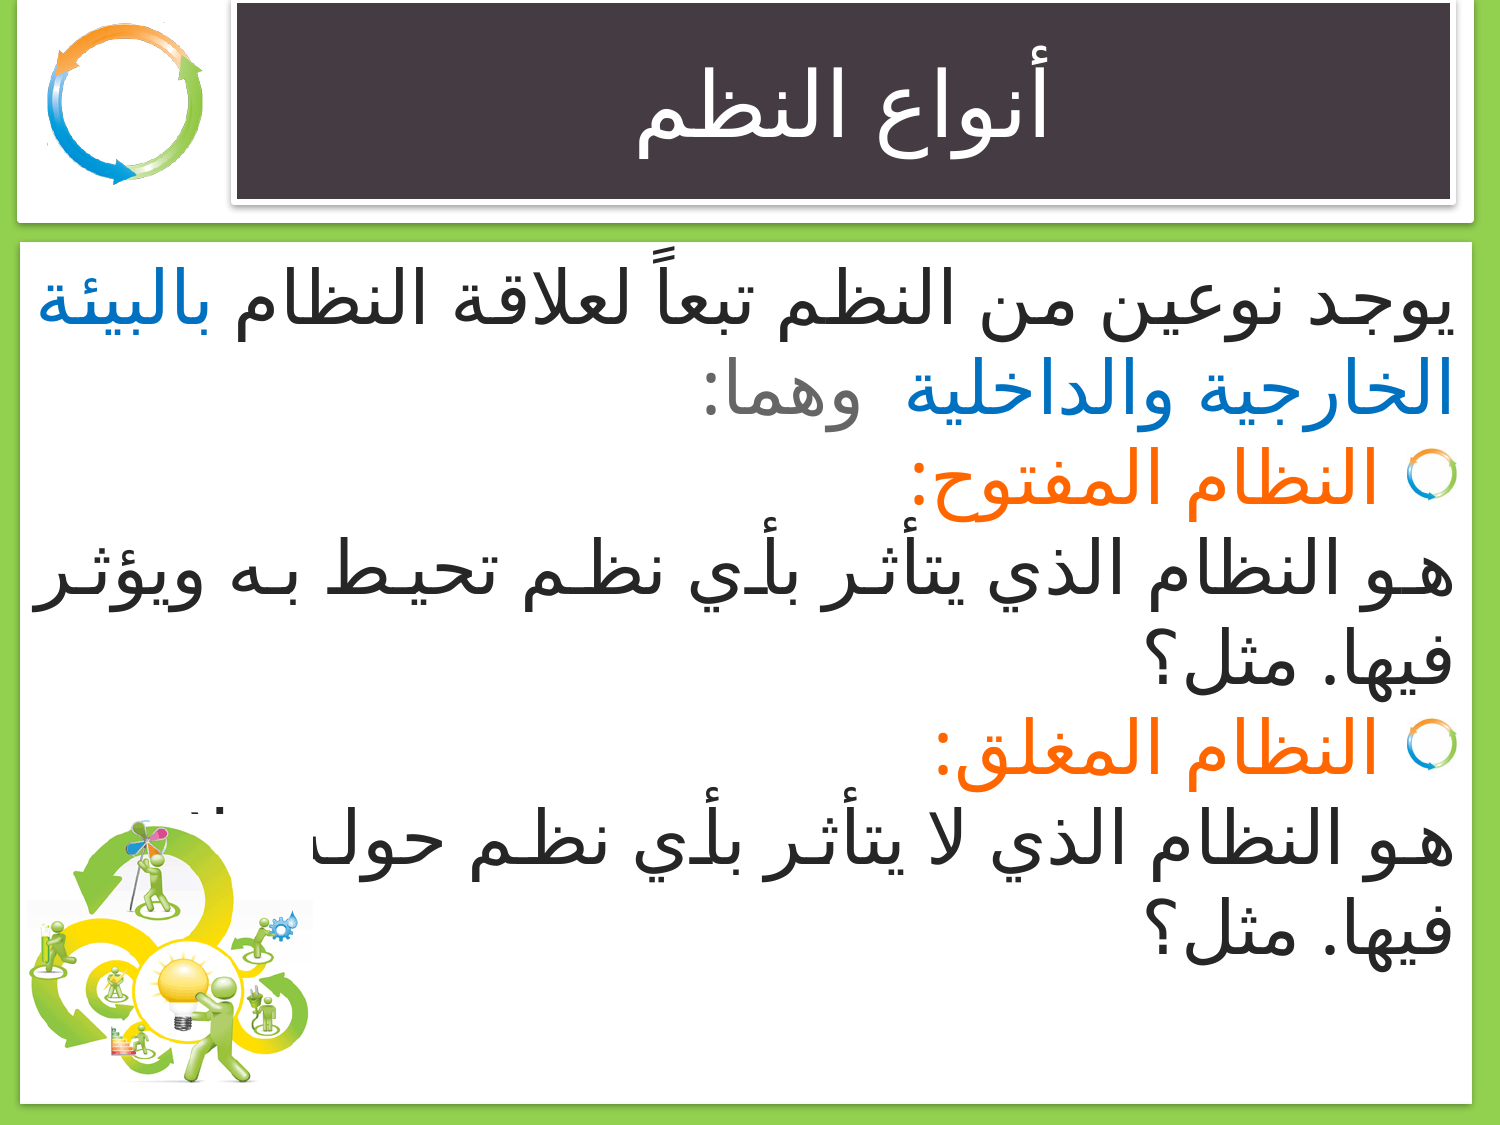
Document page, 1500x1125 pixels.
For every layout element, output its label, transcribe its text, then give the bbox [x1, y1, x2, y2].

picture [27, 814, 314, 1101]
picture [1407, 718, 1457, 772]
text_box أنواع النظم [231, 0, 1456, 205]
text_box [17, 0, 1474, 223]
picture [47, 21, 204, 190]
picture [1407, 448, 1457, 502]
text_box يوجد نوعين من النظم تبعاً لعلاقة النظام بالبيئة الخارجية والداخلية وهما: النظام المفتوح: هو النظام الذي يتأثر بأي نظم تحيط به ويؤثر فيها. مثل؟ النظام المغلق: هو النظام الذي لا يتأثر بأي نظم حوله ولا يؤثر فيها. مثل؟ [20, 242, 1472, 1104]
